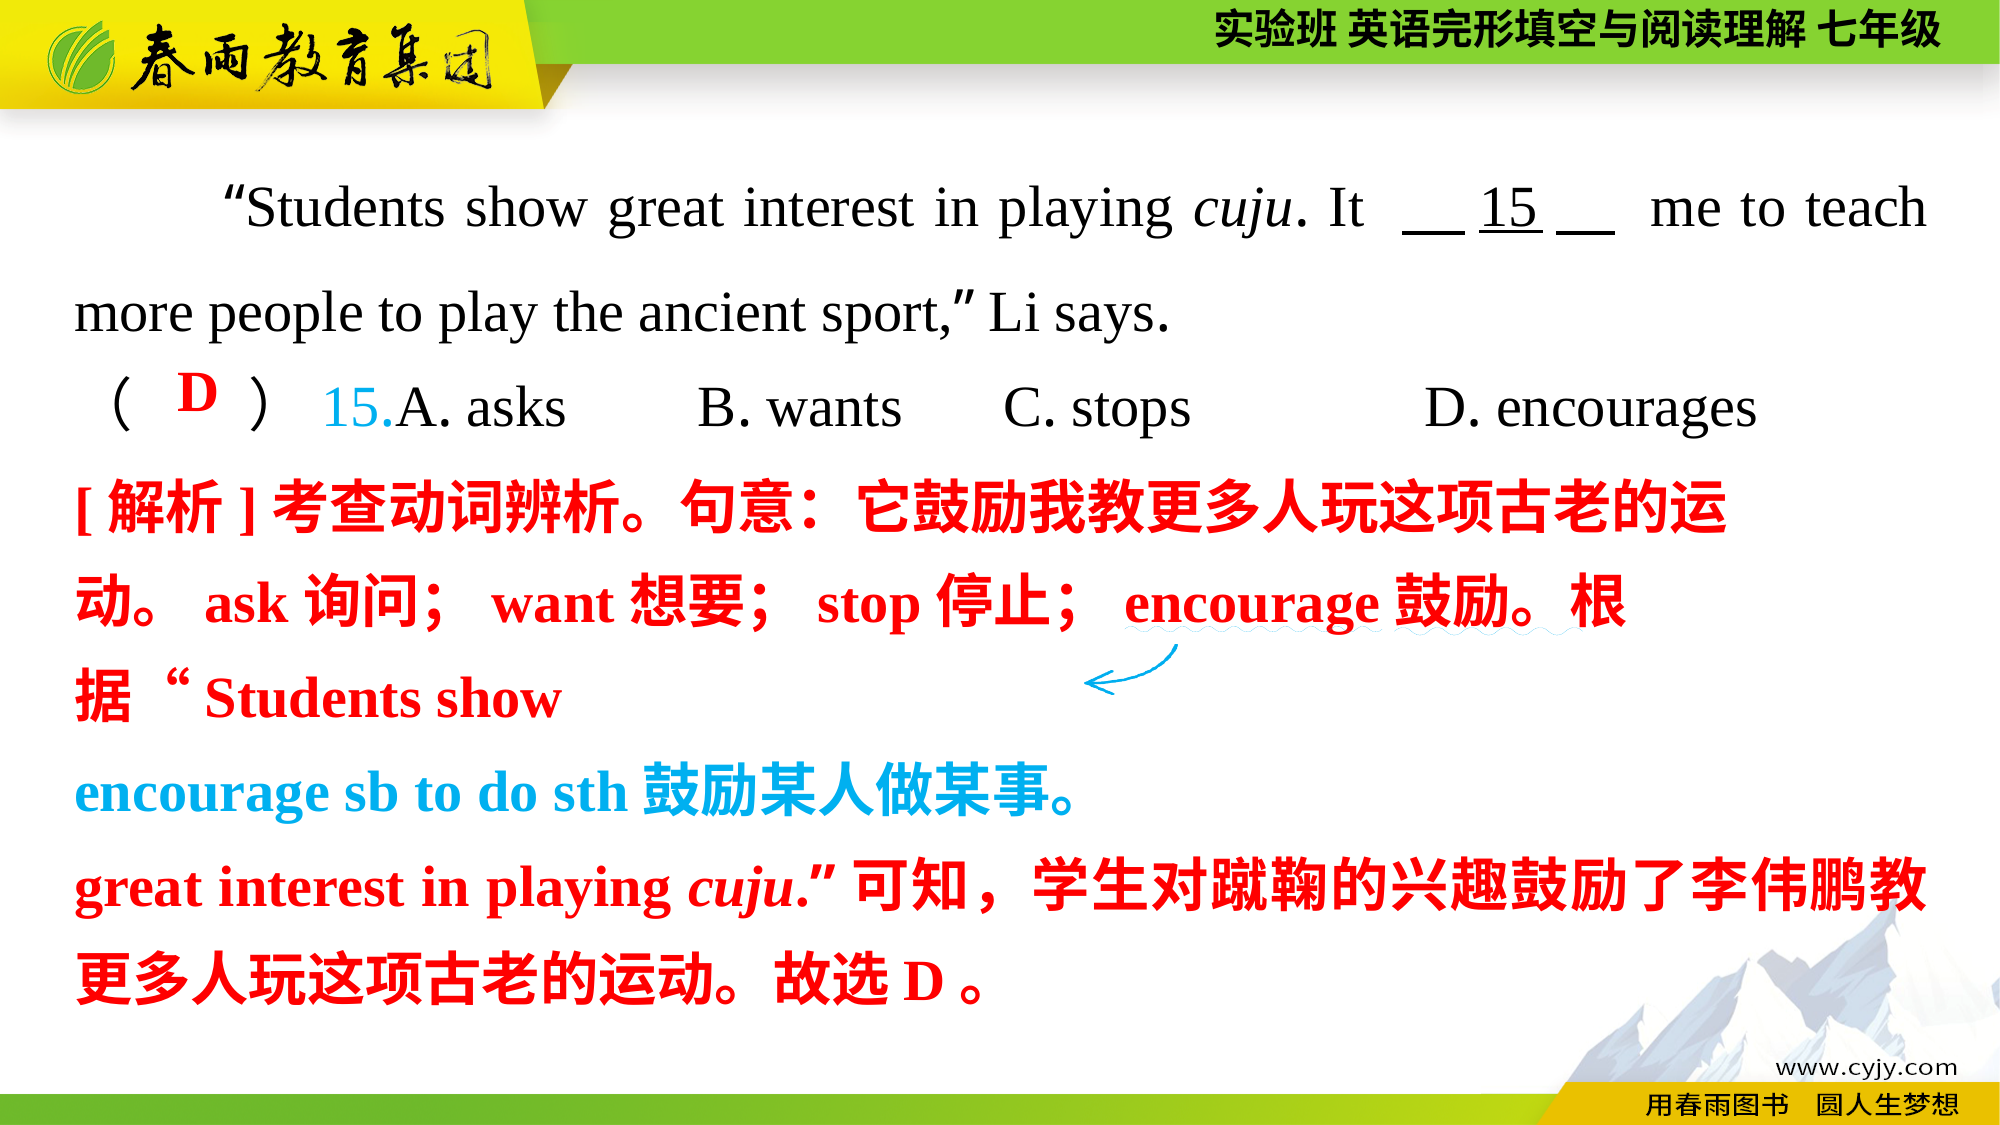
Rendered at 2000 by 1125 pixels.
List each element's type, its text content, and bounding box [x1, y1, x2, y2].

list “Students show great interest in playing cuju. It 15 me to teach more people to play the ancient sport,” Li says. [59, 125, 1944, 336]
picture [0, 0, 2000, 1125]
text_box （ ）15.A. asks B. wants C. stops D. encourages [59, 336, 1944, 437]
text_box D [162, 345, 235, 431]
text_box [解析]考查动词辨析。句意：它鼓励我教更多人玩这项古老的运动。ask询问；want想要；stop停止；encourage鼓励。根据“Students show encourage sb to do sth鼓励某人做某事。 great interest in playing cuju.”可知，学生对蹴鞠的兴趣鼓励了李伟鹏教更多人玩这项古老的运动。故选D。 [59, 437, 1944, 1020]
